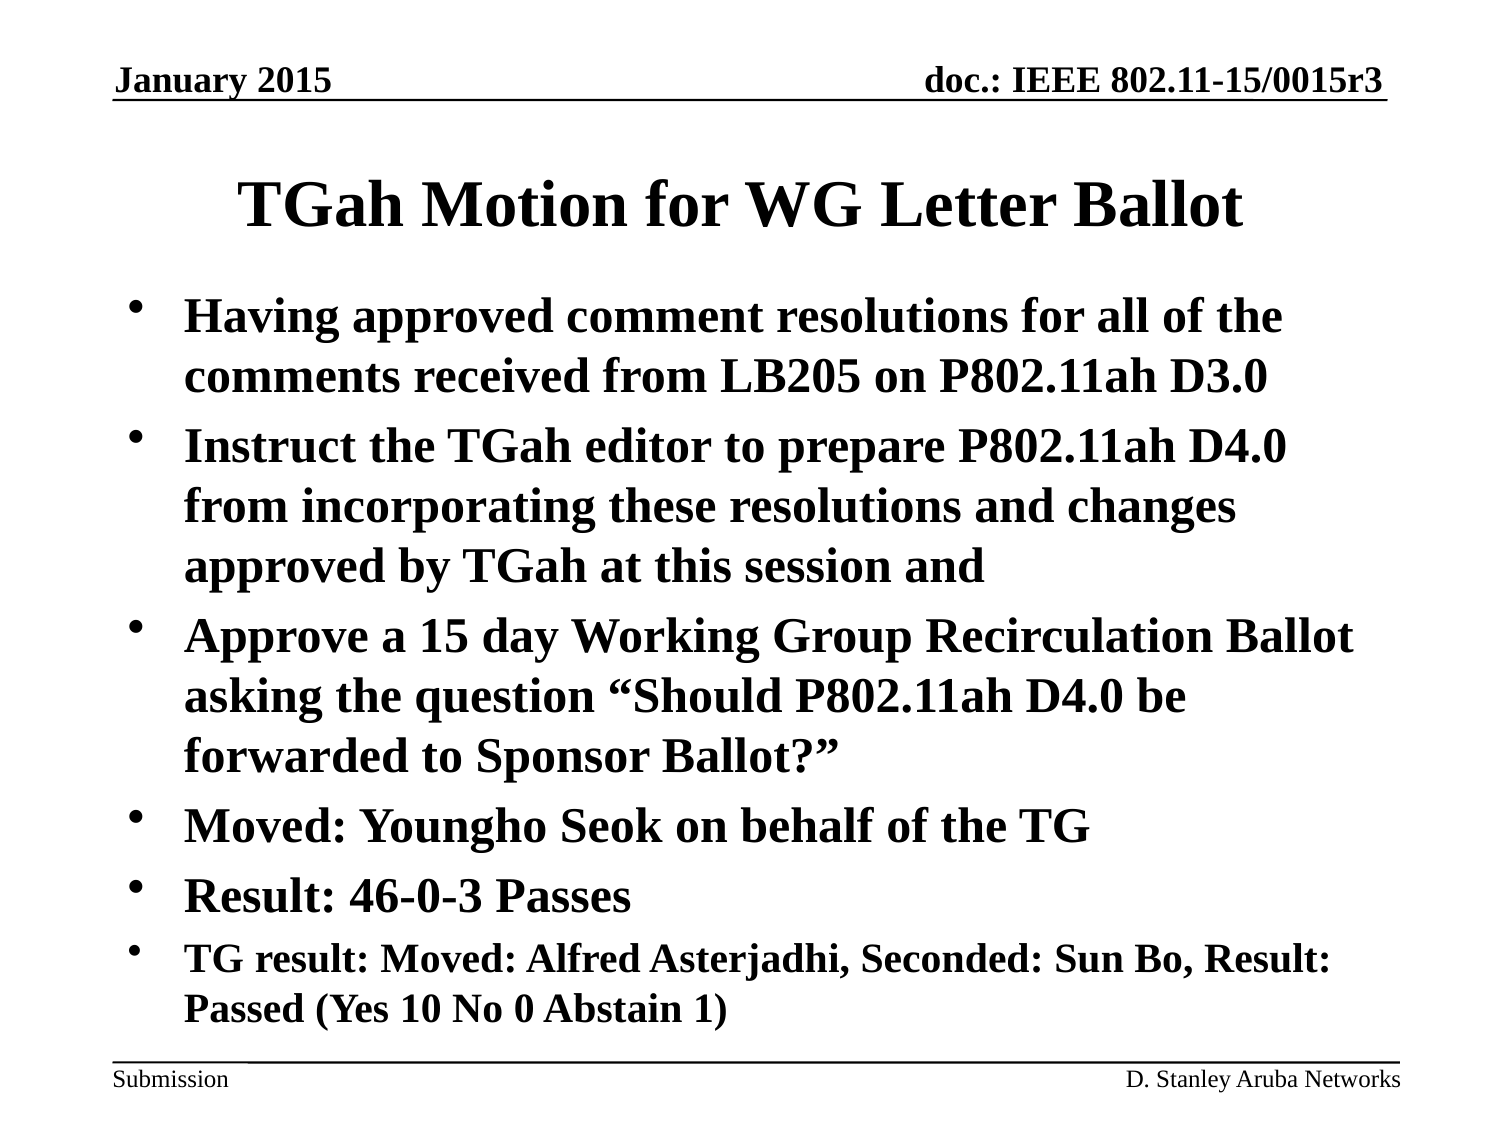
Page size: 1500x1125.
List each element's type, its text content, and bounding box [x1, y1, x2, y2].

list Having approved comment resolutions for all of the comments received from LB205 on P802.11ah D3.0 Instruct the TGah editor to prepare P802.11ah D4.0 from incorporating these resolutions and changes approved by TGah at this session and Approve a 15 day Working Group Recirculation Ballot asking the question “Should P802.11ah D4.0 be forwarded to Sponsor Ballot?” Moved: Youngho Seok on behalf of the TG Result: 46-0-3 Passes TG result: Moved: Alfred Asterjadhi, Seconded: Sun Bo, Result: Passed (Yes 10 No 0 Abstain 1) [112, 275, 1388, 1075]
footer D. Stanley Aruba Networks [1092, 1061, 1402, 1093]
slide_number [114, 54, 335, 101]
title TGah Motion for WG Letter Ballot [112, 112, 1388, 275]
